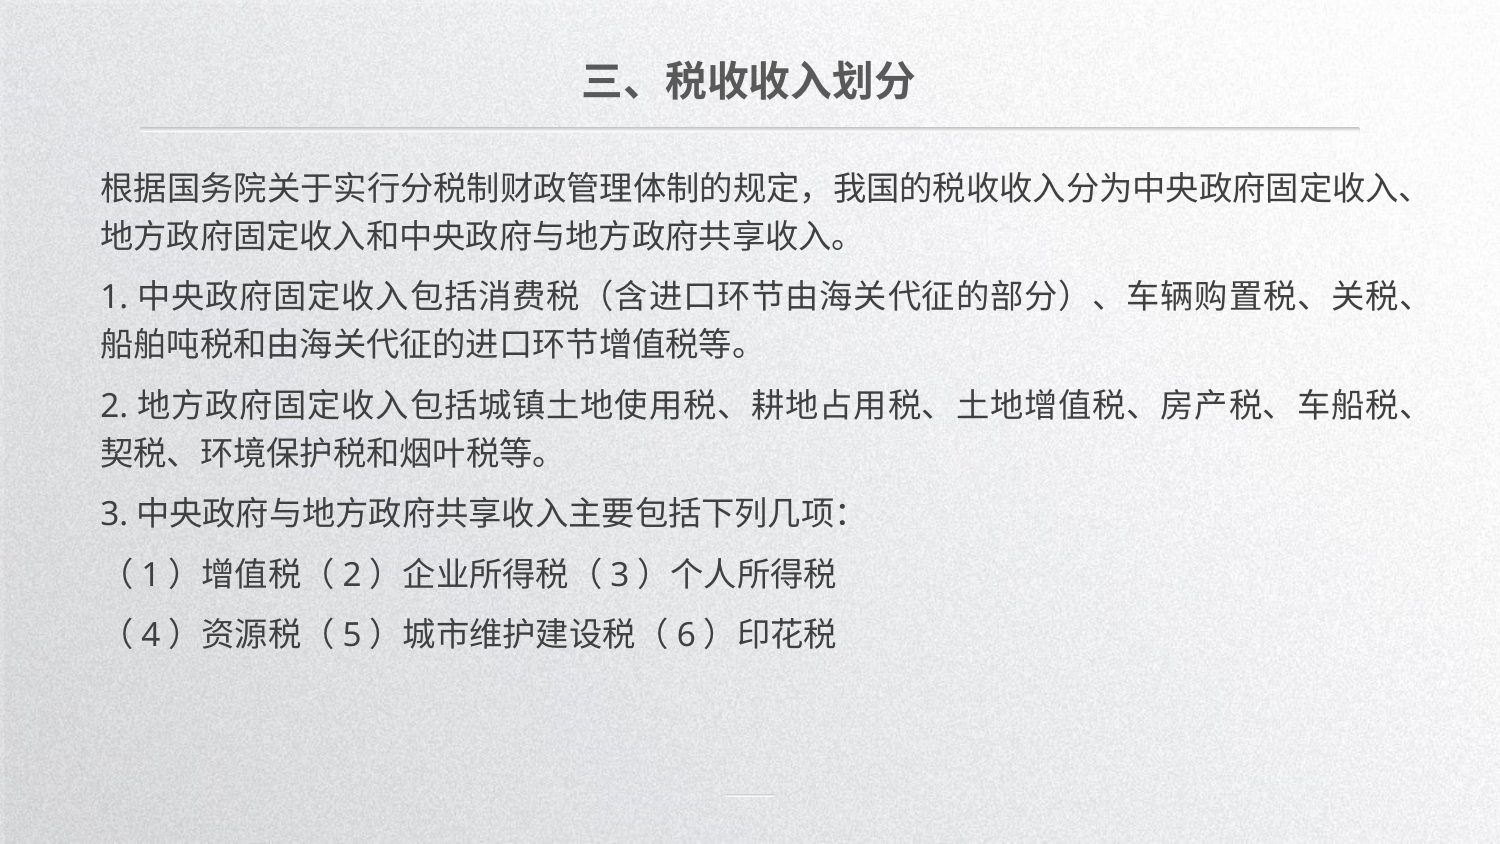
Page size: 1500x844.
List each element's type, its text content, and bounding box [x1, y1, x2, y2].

text_box 根据国务院关于实行分税制财政管理体制的规定，我国的税收收入分为中央政府固定收入、地方政府固定收入和中央政府与地方政府共享收入。 1.中央政府固定收入包括消费税（含进口环节由海关代征的部分）、车辆购置税、关税、船舶吨税和由海关代征的进口环节增值税等。 2.地方政府固定收入包括城镇土地使用税、耕地占用税、土地增值税、房产税、车船税、契税、环境保护税和烟叶税等。 3.中央政府与地方政府共享收入主要包括下列几项： （1）增值税（2）企业所得税（3）个人所得税 （4）资源税（5）城市维护建设税（6）印花税 [100, 159, 1400, 774]
text_box 三、税收收入划分 [459, 49, 1038, 111]
picture [0, 0, 1500, 844]
